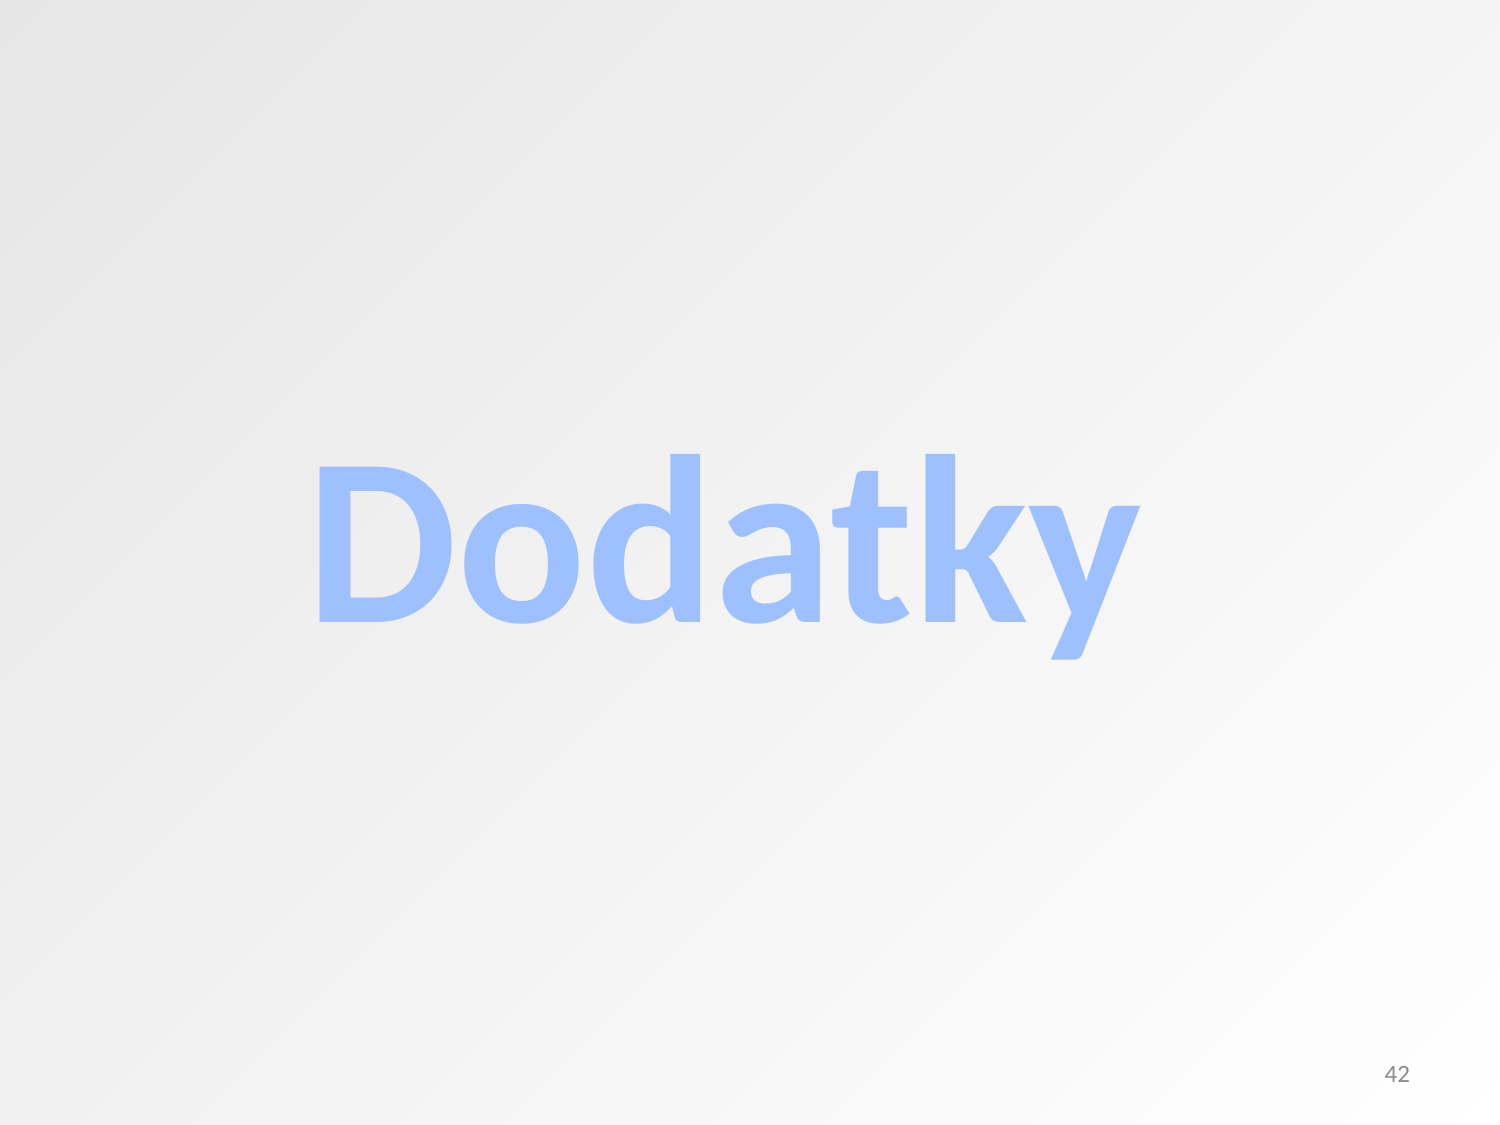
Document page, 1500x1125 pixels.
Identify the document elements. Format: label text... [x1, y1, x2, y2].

text_box Dodatky [291, 374, 1158, 678]
slide_number 42 [1074, 1042, 1425, 1103]
